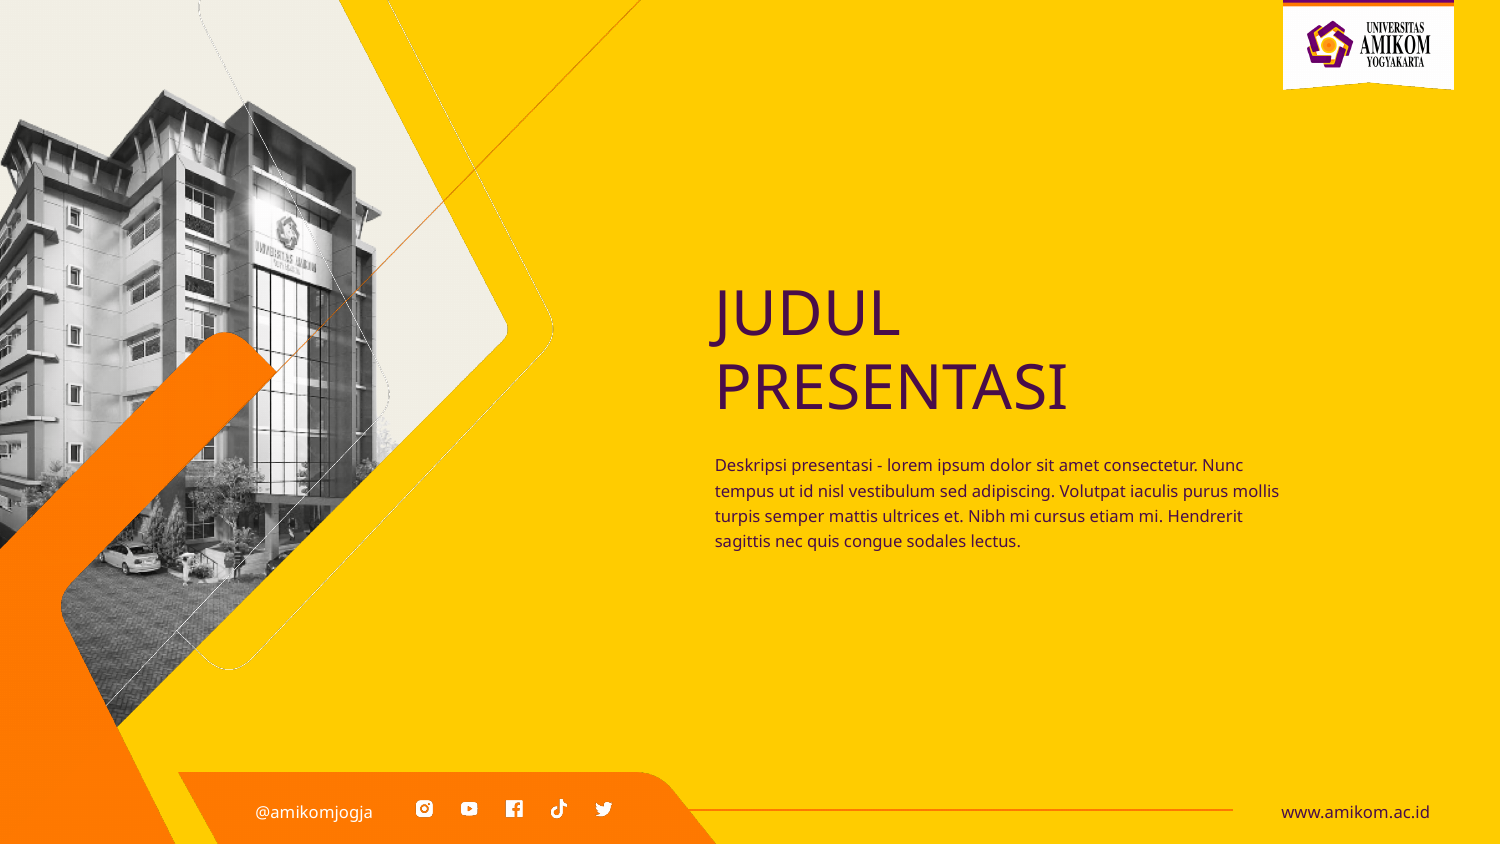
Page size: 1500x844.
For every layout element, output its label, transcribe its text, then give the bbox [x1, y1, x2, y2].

text_box JUDUL PRESENTASI [714, 275, 1107, 423]
picture [1283, 0, 1454, 90]
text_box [0, 0, 674, 844]
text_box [178, 772, 1233, 844]
text_box Deskripsi presentasi - lorem ipsum dolor sit amet consectetur. Nunc tempus ut id nisl vestibulum sed adipiscing. Volutpat iaculis purus mollis turpis semper mattis ultrices et. Nibh mi cursus etiam mi. Hendrerit sagittis nec quis congue sodales lectus. [714, 449, 1293, 544]
text_box www.amikom.ac.id [1281, 796, 1460, 821]
